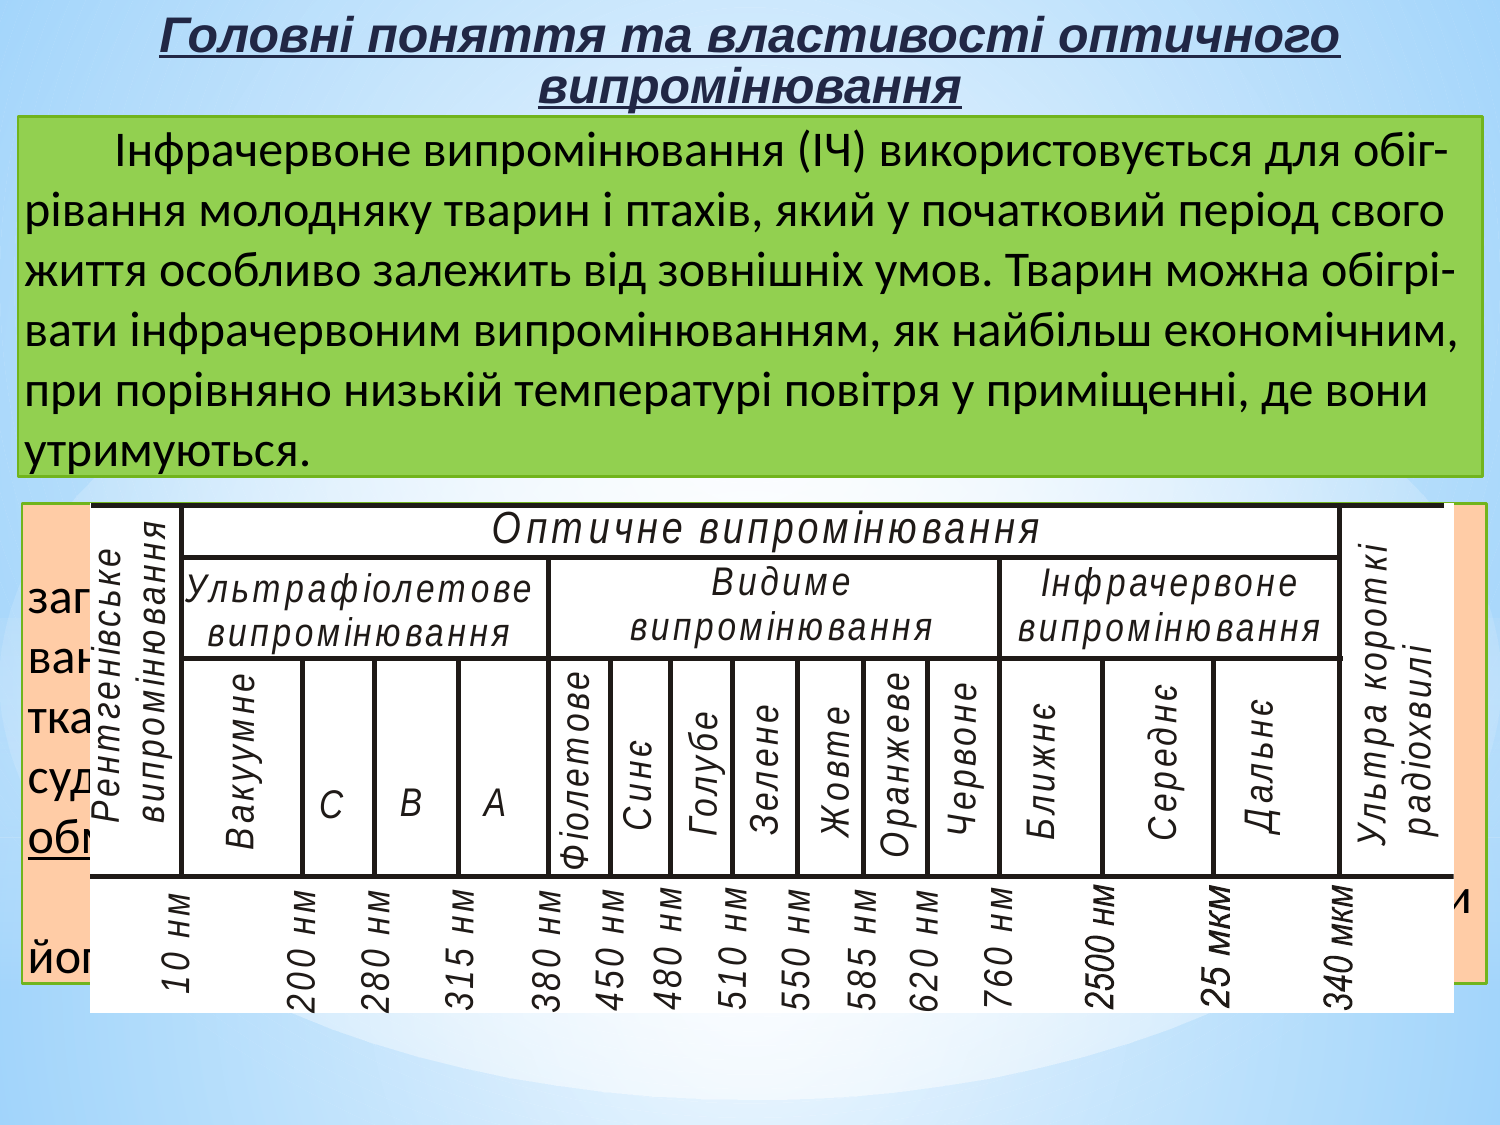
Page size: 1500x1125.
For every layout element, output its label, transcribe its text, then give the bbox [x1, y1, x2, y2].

text_box Поглинання IЧ випромінювання шкірою тварин пов'язане із загальною реакцією організму на випромінювання. IЧ випроміню-вання з довжиною хвилі близько 1,5 мкм проникає в глибину ткани-ни тварин i тим самим сприяє розширенню кровоносних судин, покращенню кровообігу всього організму i загального обміну речо-вин і підвищує стійкість тварин до хвороб. Специфічність дії IЧ випромінювання дозволяє використовувати його з лікувальною метою. [1455, 502, 1488, 985]
text_box Поглинання IЧ випромінювання шкірою тварин пов'язане із загальною реакцією організму на випромінювання. IЧ випроміню-вання з довжиною хвилі близько 1,5 мкм проникає в глибину ткани-ни тварин i тим самим сприяє розширенню кровоносних судин, покращенню кровообігу всього організму i загального обміну речо-вин і підвищує стійкість тварин до хвороб. Специфічність дії IЧ випромінювання дозволяє використовувати його з лікувальною метою. [21, 502, 87, 985]
text_box Інфрачервоне випромінювання (ІЧ) використовується для обіг-рівання молодняку тварин i птахів, який у початковий період свого життя особливо залежить від зовнішніх умов. Тварин можна обігрі-вати інфрачервоним випромінюванням, як найбільш економічним, при порівняно низькій температурі повітря у приміщенні, де вони утримуються. [17, 115, 1484, 478]
text_box Головні поняття та властивості оптичного випромінювання [17, 11, 1483, 114]
picture [89, 503, 1454, 1014]
